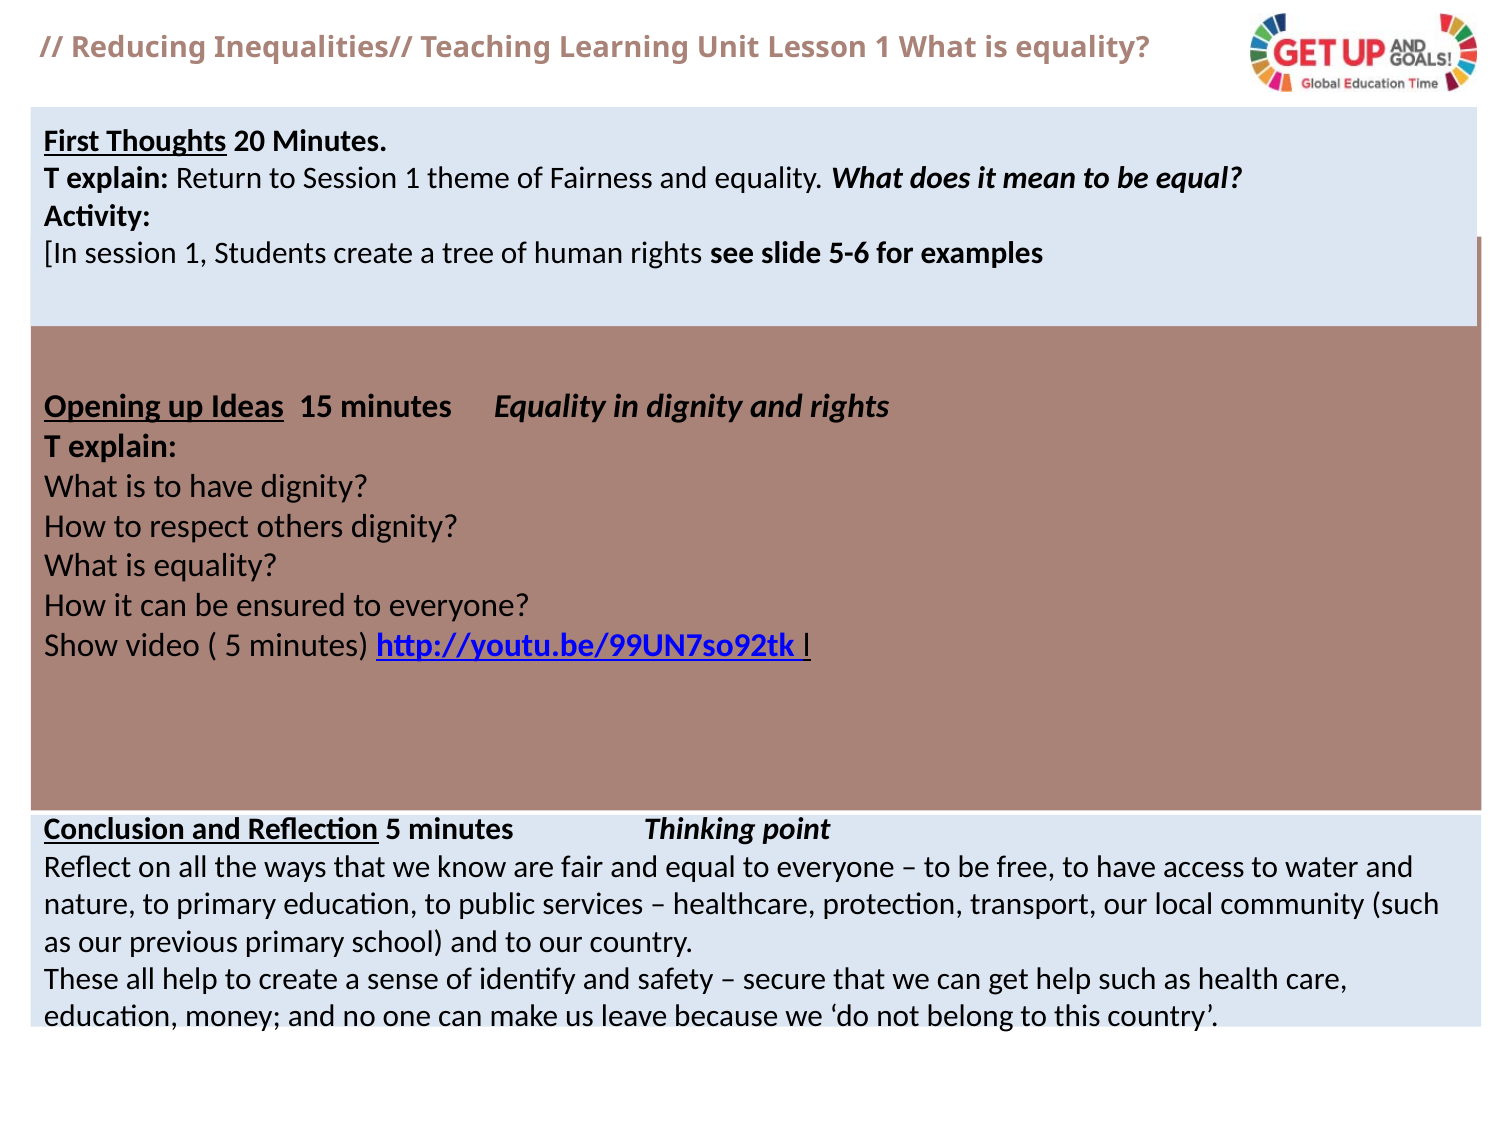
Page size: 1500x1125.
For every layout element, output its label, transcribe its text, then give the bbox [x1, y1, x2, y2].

text_box // Reducing Inequalities// Teaching Learning Unit Lesson 1 What is equality? [26, 15, 1234, 102]
text_box [1086, 275, 1425, 371]
text_box Conclusion and Reflection 5 minutes Thinking point Reflect on all the ways that we know are fair and equal to everyone – to be free, to have access to water and nature, to primary education, to public services – healthcare, protection, transport, our local community (such as our previous primary school) and to our country. These all help to create a sense of identify and safety – secure that we can get help such as health care, education, money; and no one can make us leave because we ‘do not belong to this country’. [30, 814, 1482, 1027]
text_box First Thoughts 20 Minutes. T explain: Return to Session 1 theme of Fairness and equality. What does it mean to be equal? Activity: [In session 1, Students create a tree of human rights see slide 5-6 for examples [30, 107, 1477, 327]
picture [1250, 13, 1478, 92]
text_box Opening up Ideas 15 minutes Equality in dignity and rights T explain: What is to have dignity? How to respect others dignity? What is equality? How it can be ensured to everyone? Show video ( 5 minutes) http://youtu.be/99UN7so92tk l [30, 236, 1482, 811]
